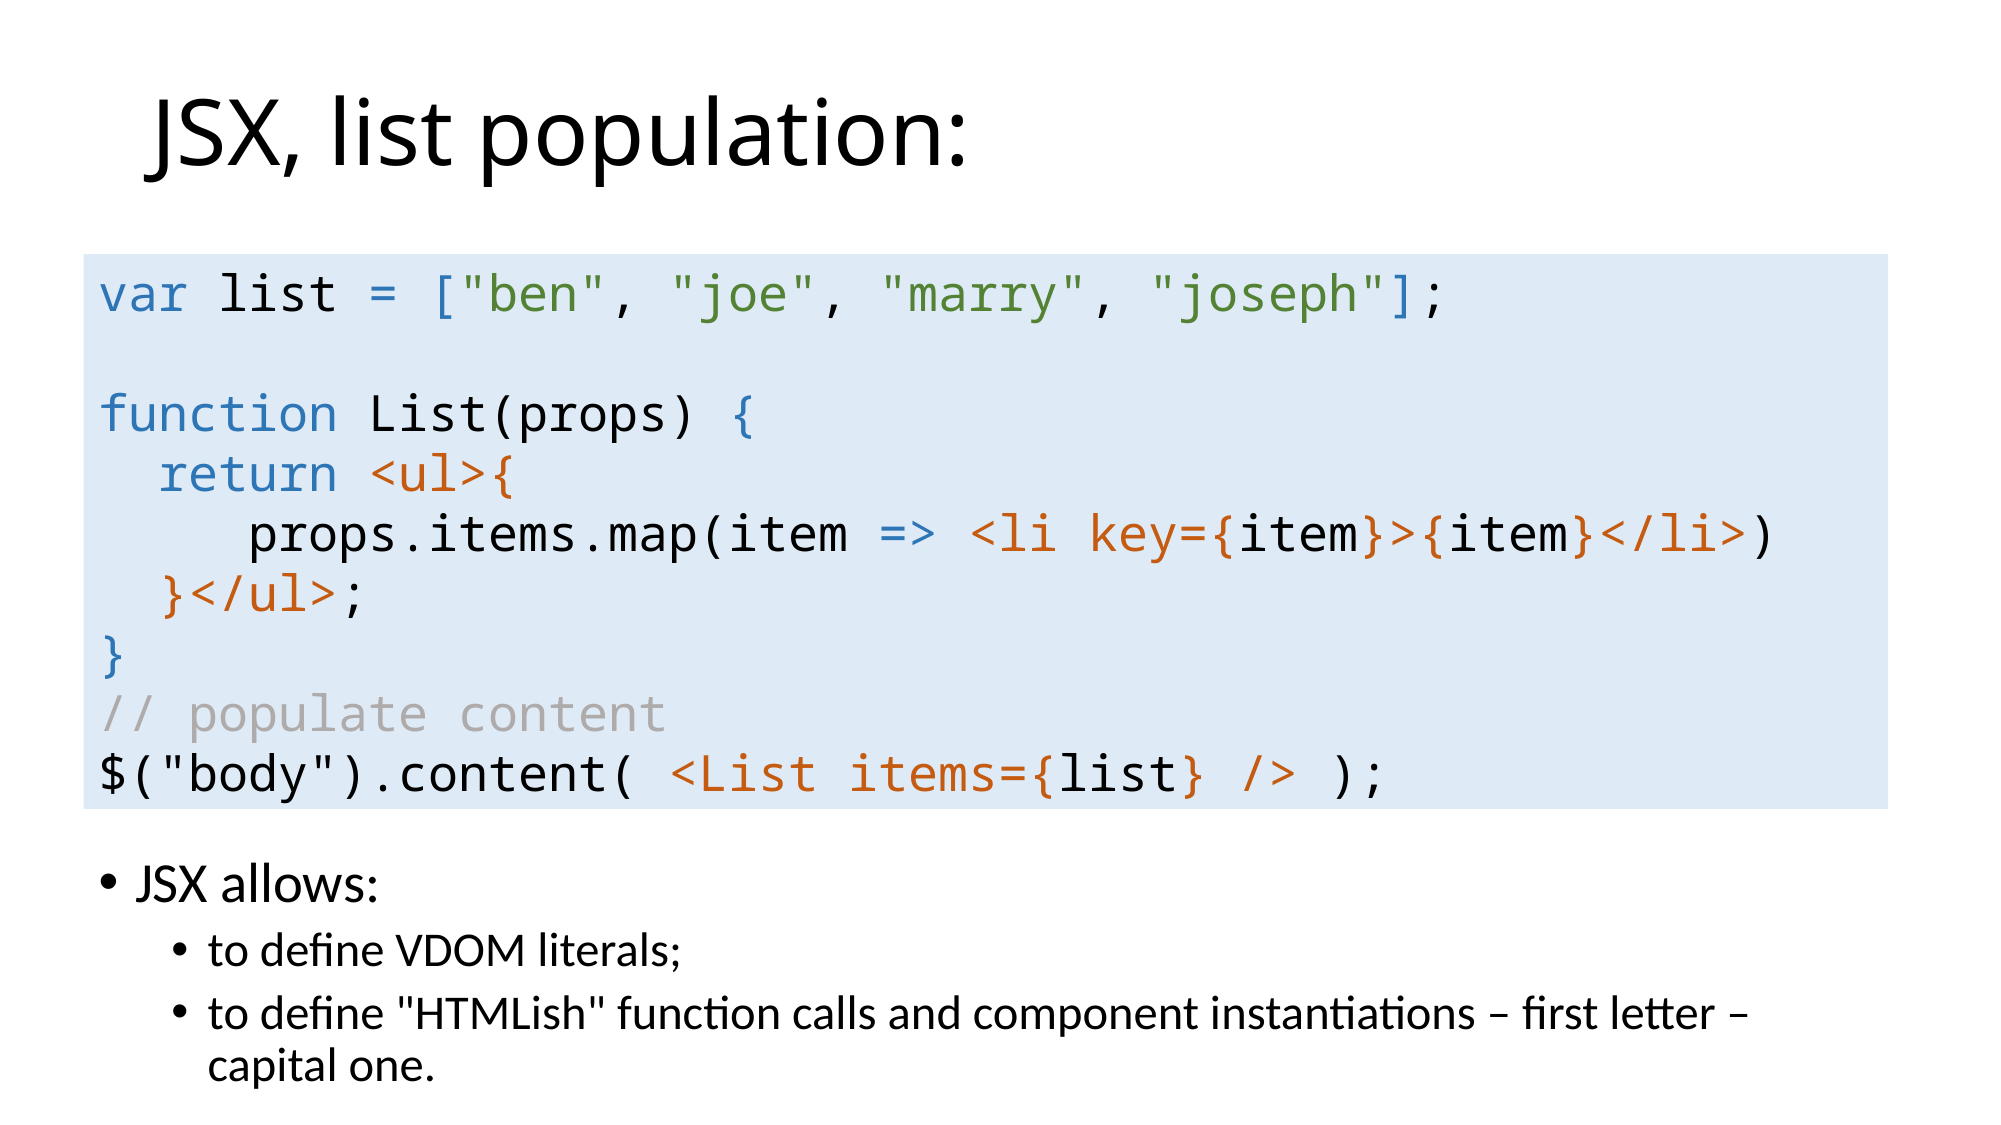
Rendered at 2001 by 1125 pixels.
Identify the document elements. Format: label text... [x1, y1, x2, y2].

list JSX allows: to define VDOM literals; to define "HTMLish" function calls and component instantiations – first letter – capital one. [83, 846, 1809, 1101]
text_box var list = ["ben", "joe", "marry", "joseph"]; function List(props) { return <ul>{ props.items.map(item => <li key={item}>{item}</li>) }</ul>; } // populate content $("body").content( <List items={list} /> ); [83, 254, 1889, 809]
title JSX, list population: [136, 27, 1862, 245]
